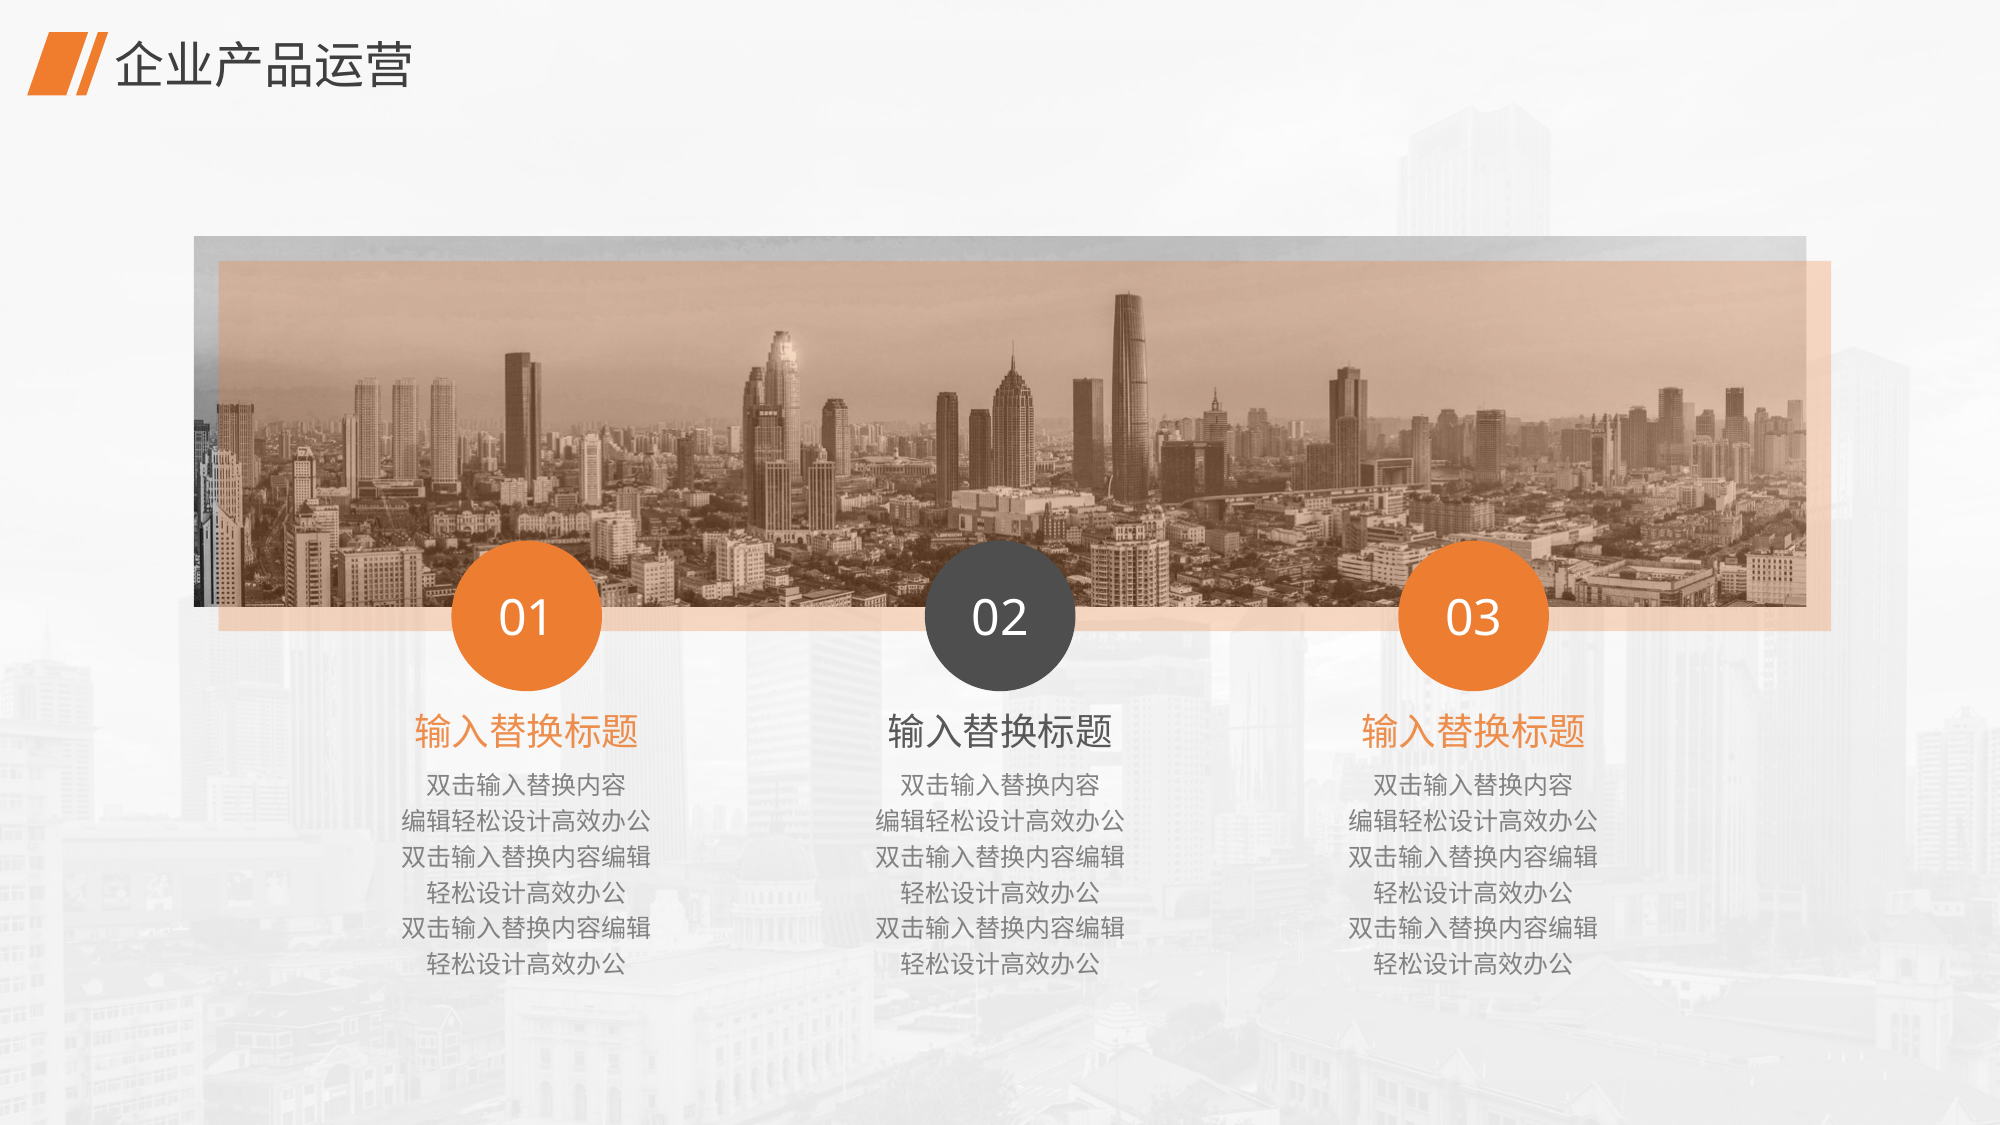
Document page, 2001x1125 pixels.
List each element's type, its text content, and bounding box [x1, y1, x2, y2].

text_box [351, 700, 703, 990]
picture [193, 236, 1807, 607]
text_box [218, 607, 451, 632]
text_box [1075, 607, 1398, 632]
text_box 02 [923, 607, 1077, 693]
text_box [1549, 260, 1832, 632]
text_box [602, 607, 925, 632]
text_box 01 [450, 607, 604, 693]
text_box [1298, 700, 1650, 990]
text_box 03 [1397, 607, 1550, 693]
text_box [824, 700, 1176, 990]
title 企业产品运营 [99, 25, 433, 102]
